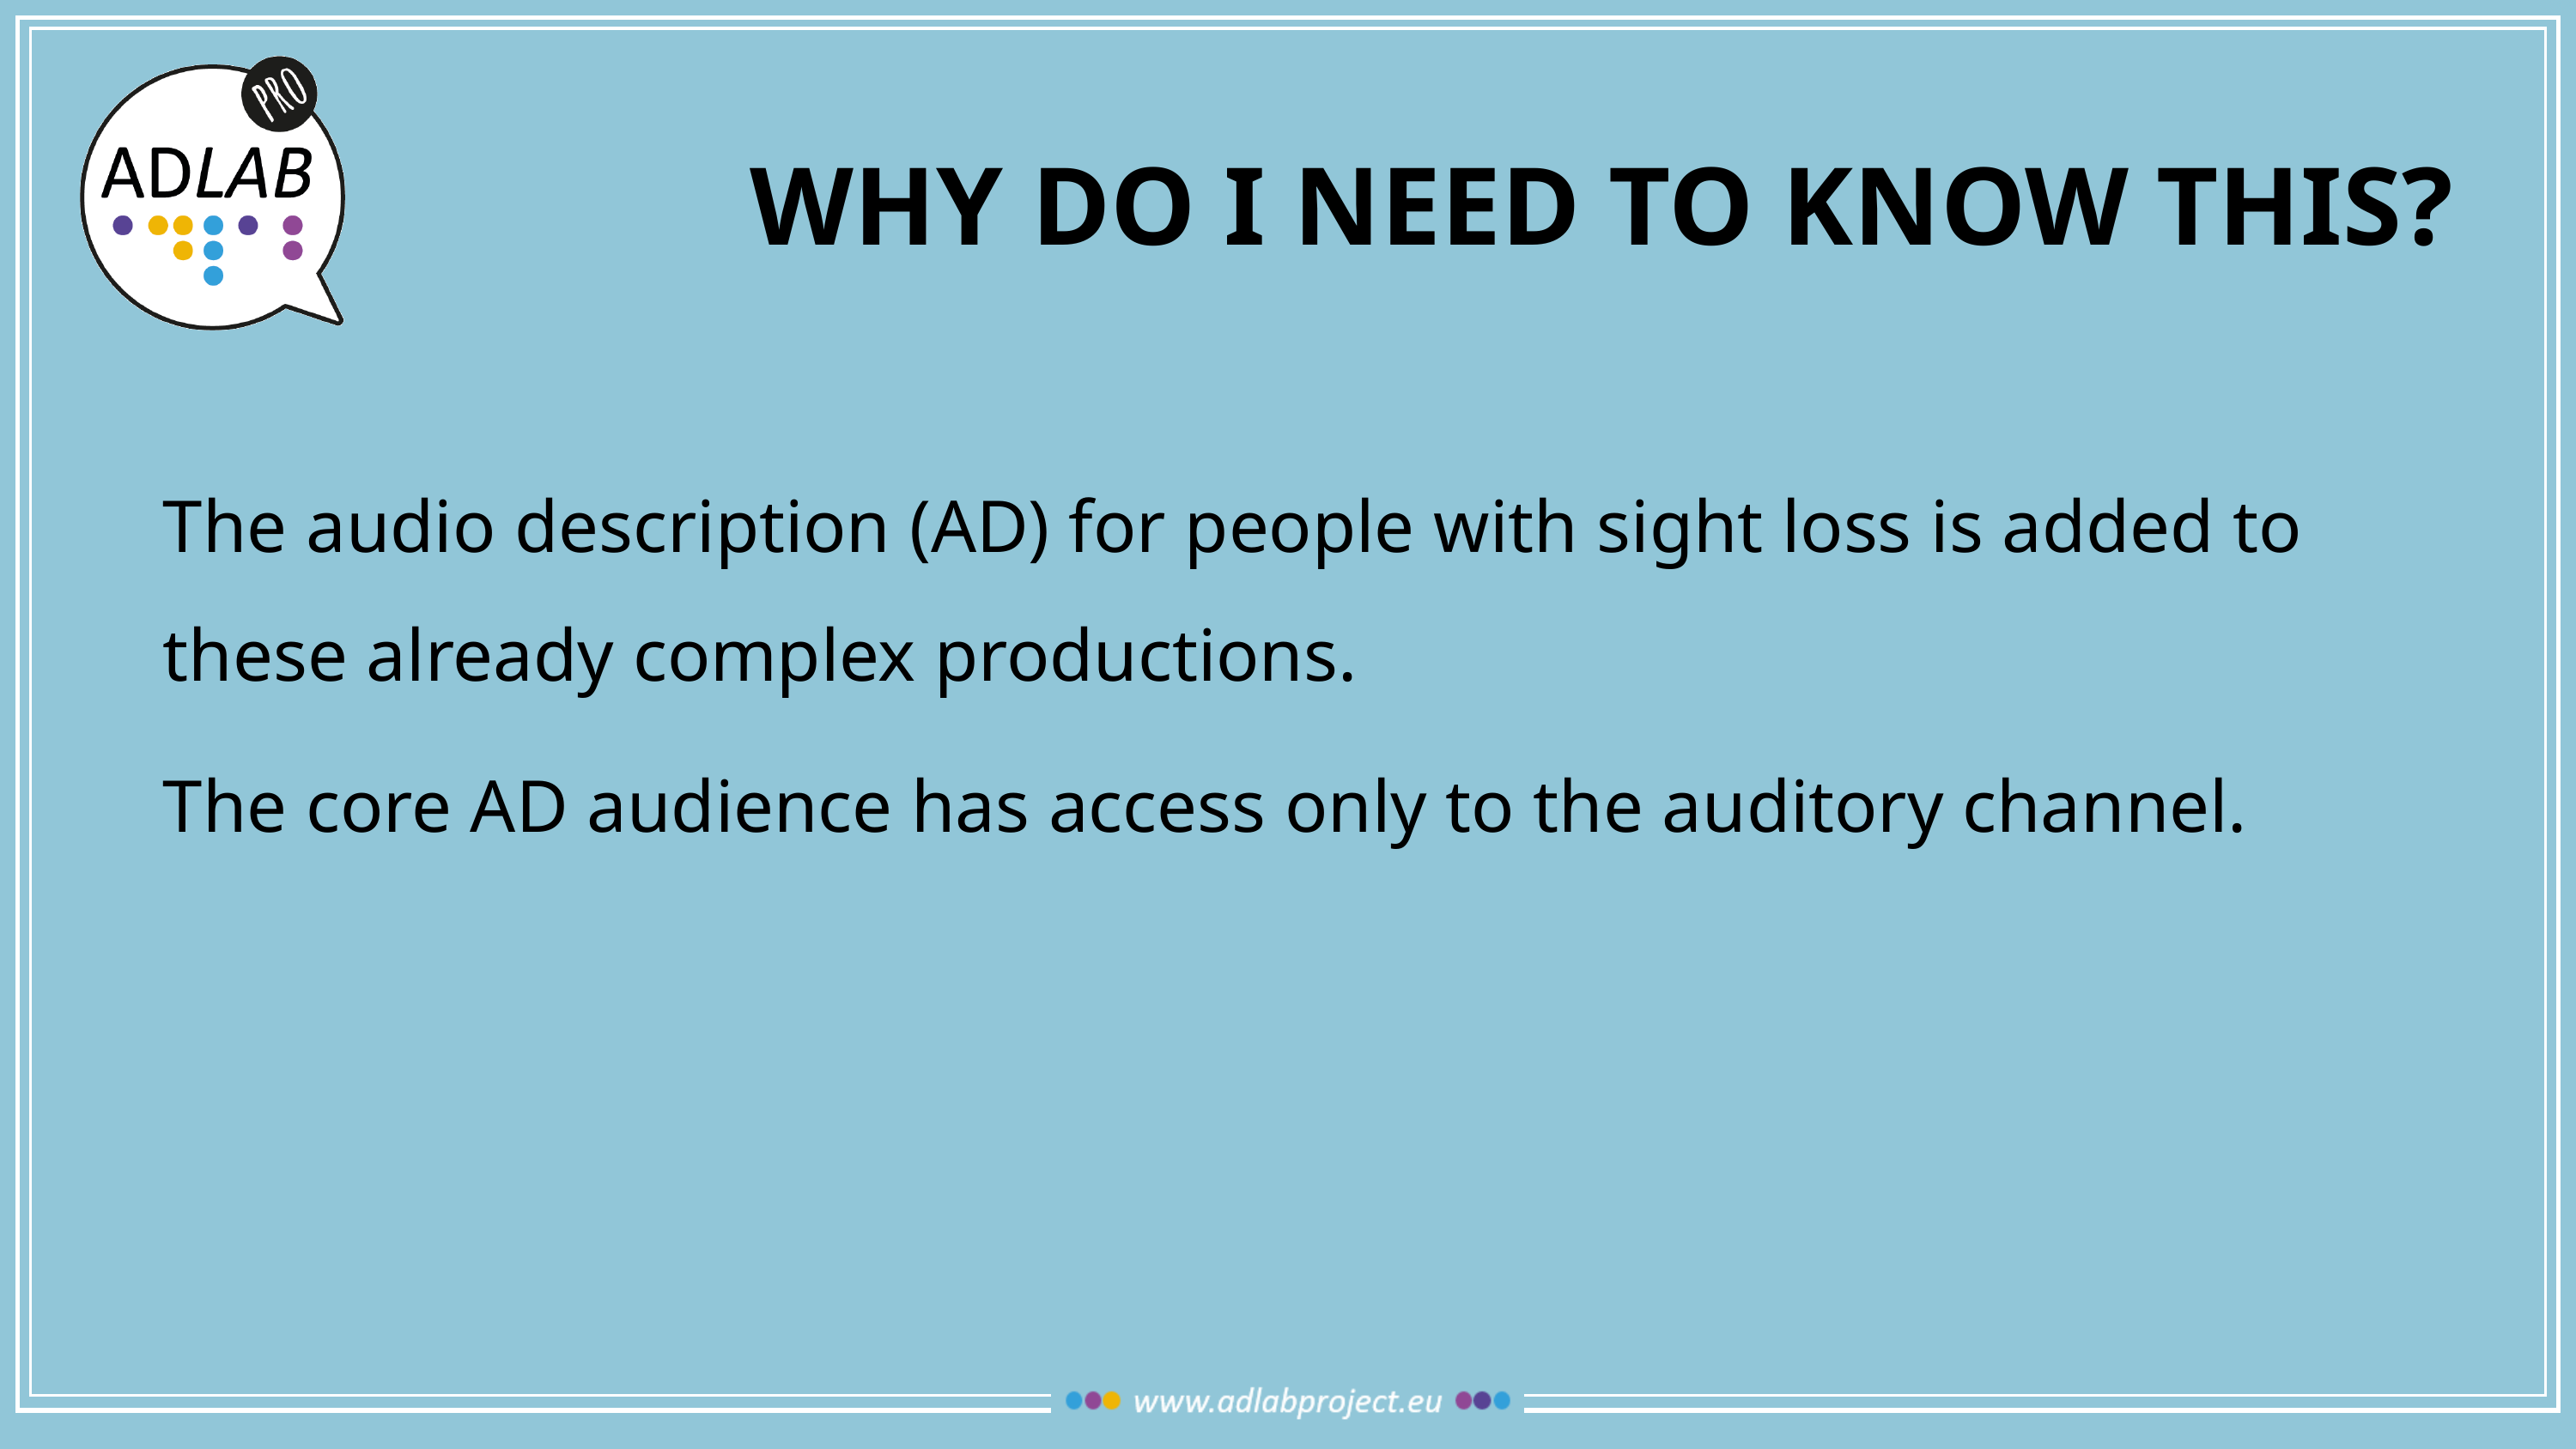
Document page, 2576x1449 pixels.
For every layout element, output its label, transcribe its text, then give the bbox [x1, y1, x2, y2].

title WHY DO I NEED TO KNOW THIS? [384, 70, 2467, 351]
list The audio description (AD) for people with sight loss is added to these already complex productions. The core AD audience has access only to the auditory channel. [150, 431, 2467, 1087]
picture [1051, 1378, 1524, 1429]
picture [72, 49, 353, 330]
